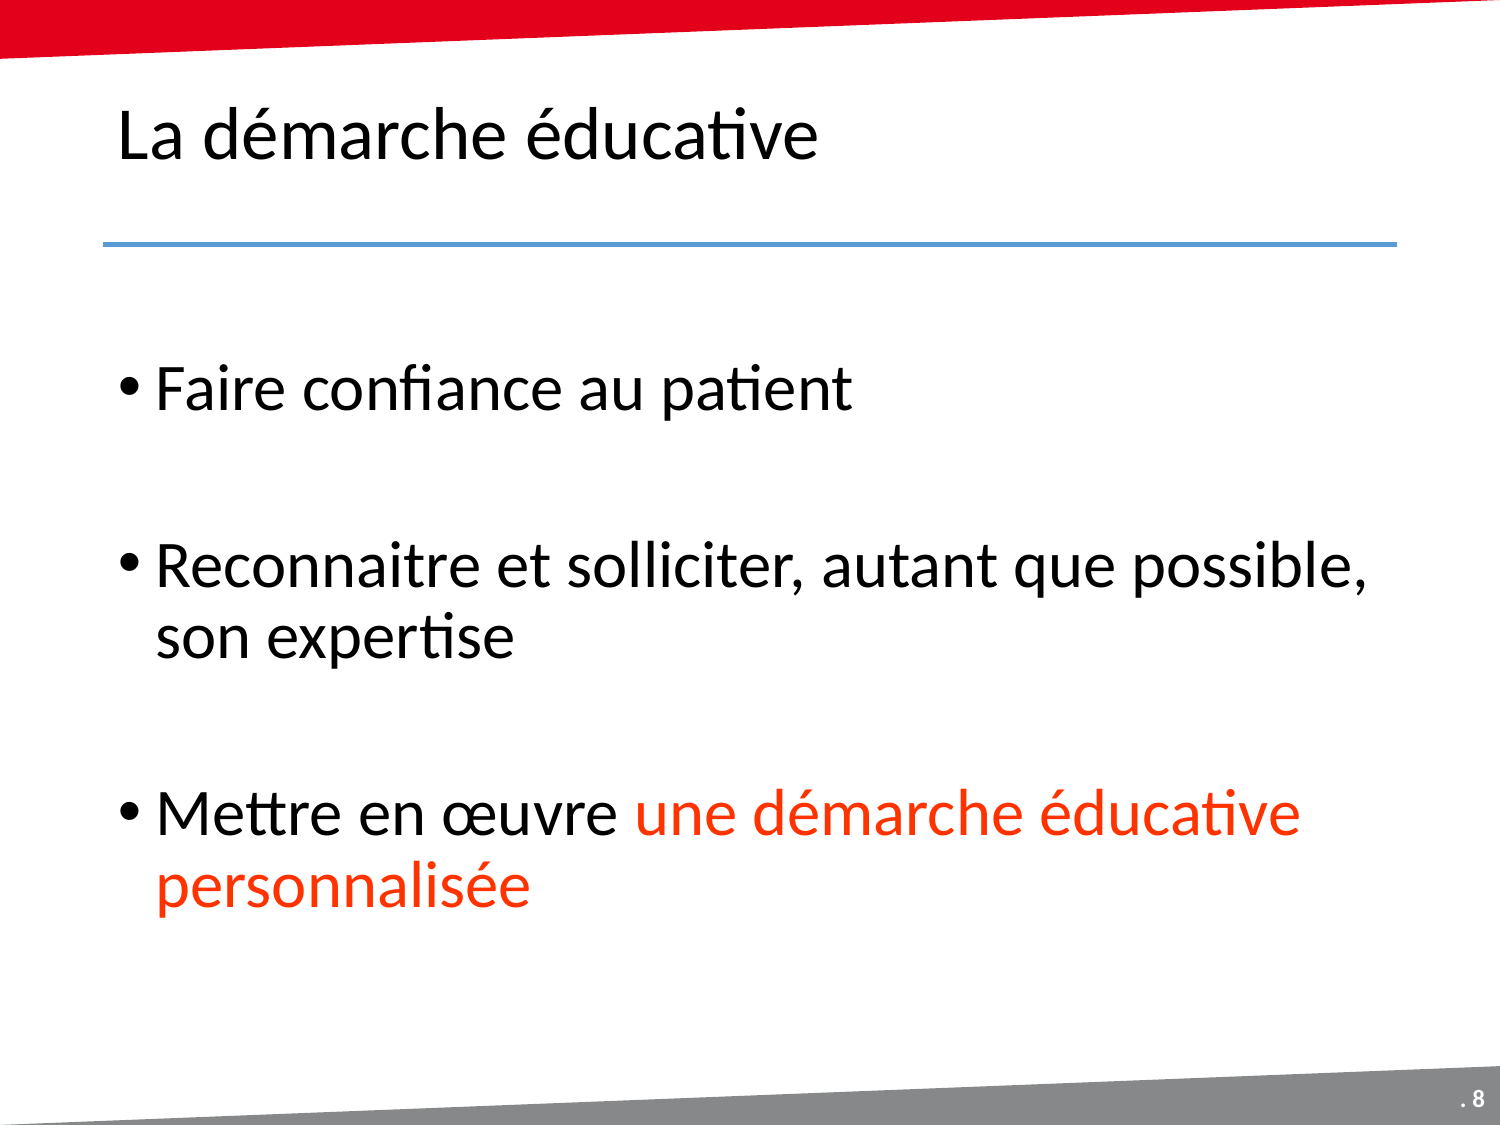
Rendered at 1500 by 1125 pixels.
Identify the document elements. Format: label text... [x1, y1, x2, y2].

title La démarche éducative [103, 87, 1397, 242]
slide_number . 8 [1162, 1067, 1500, 1125]
list Faire confiance au patient Reconnaitre et solliciter, autant que possible, son expertise Mettre en œuvre une démarche éducative personnalisée [103, 247, 1397, 1014]
